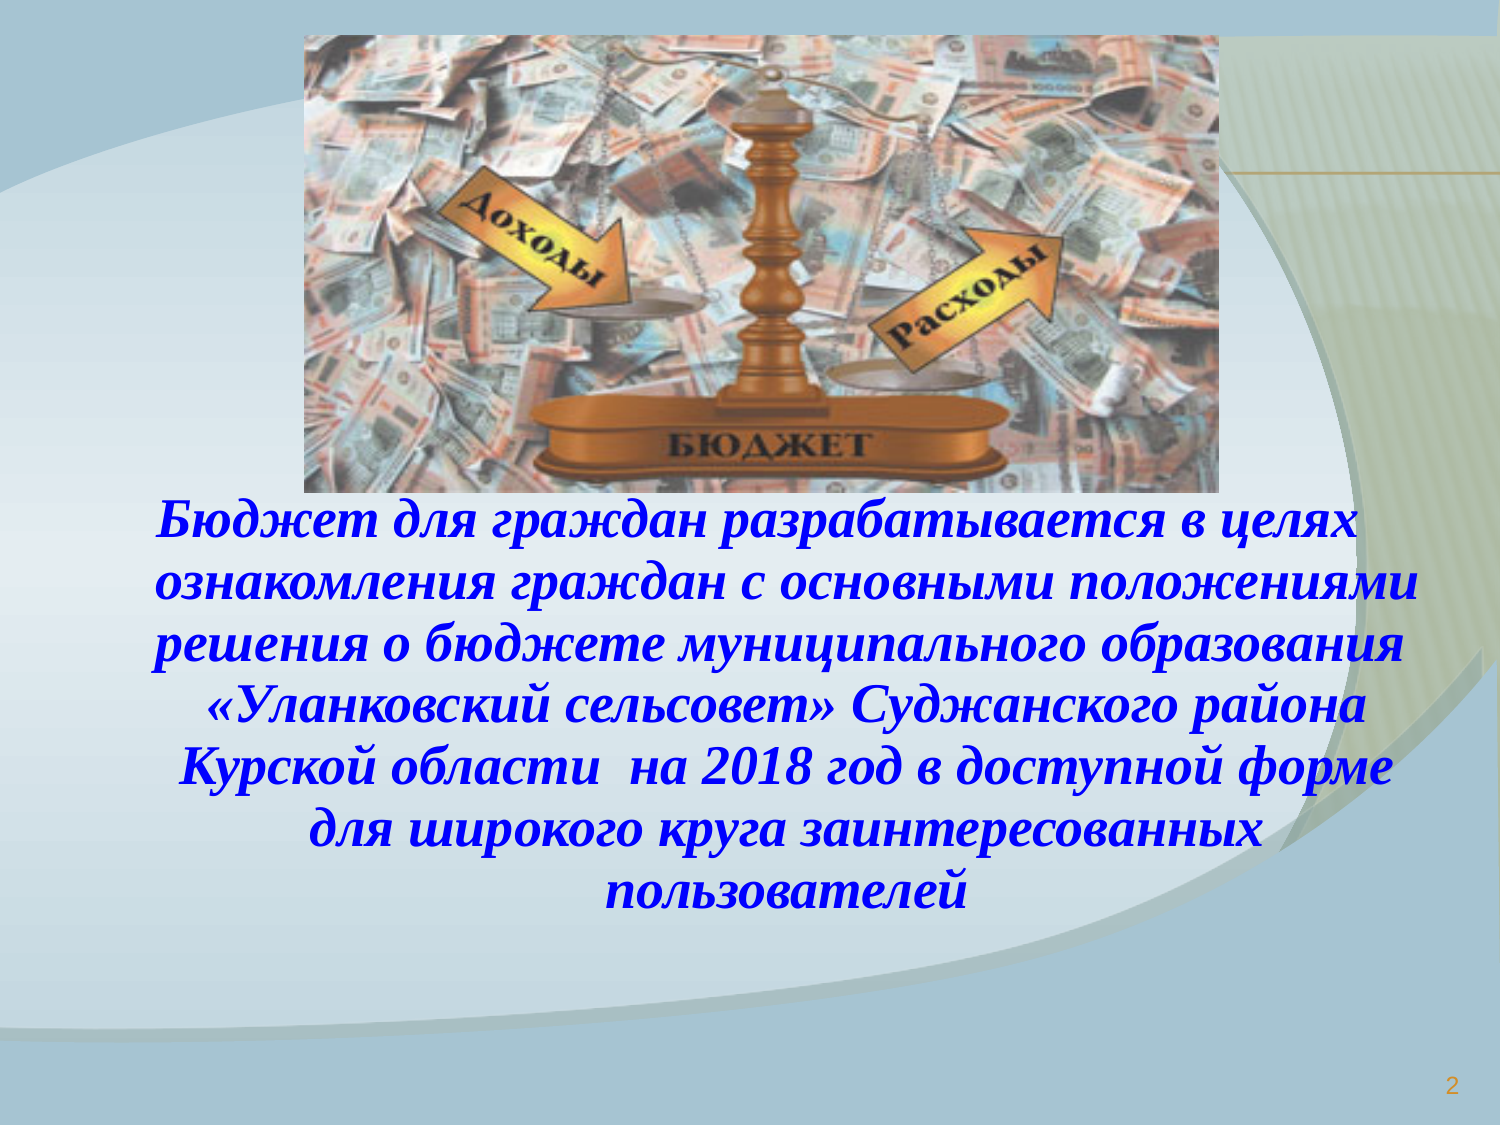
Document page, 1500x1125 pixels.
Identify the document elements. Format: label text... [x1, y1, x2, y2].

picture [304, 34, 1219, 493]
slide_number 2 [1350, 1061, 1475, 1103]
list Бюджет для граждан разрабатывается в целях ознакомления граждан с основными положениями решения о бюджете муниципального образования «Уланковский сельсовет» Суджанского района Курской области на 2018 год в доступной форме для широкого круга заинтересованных пользователей [75, 480, 1442, 973]
